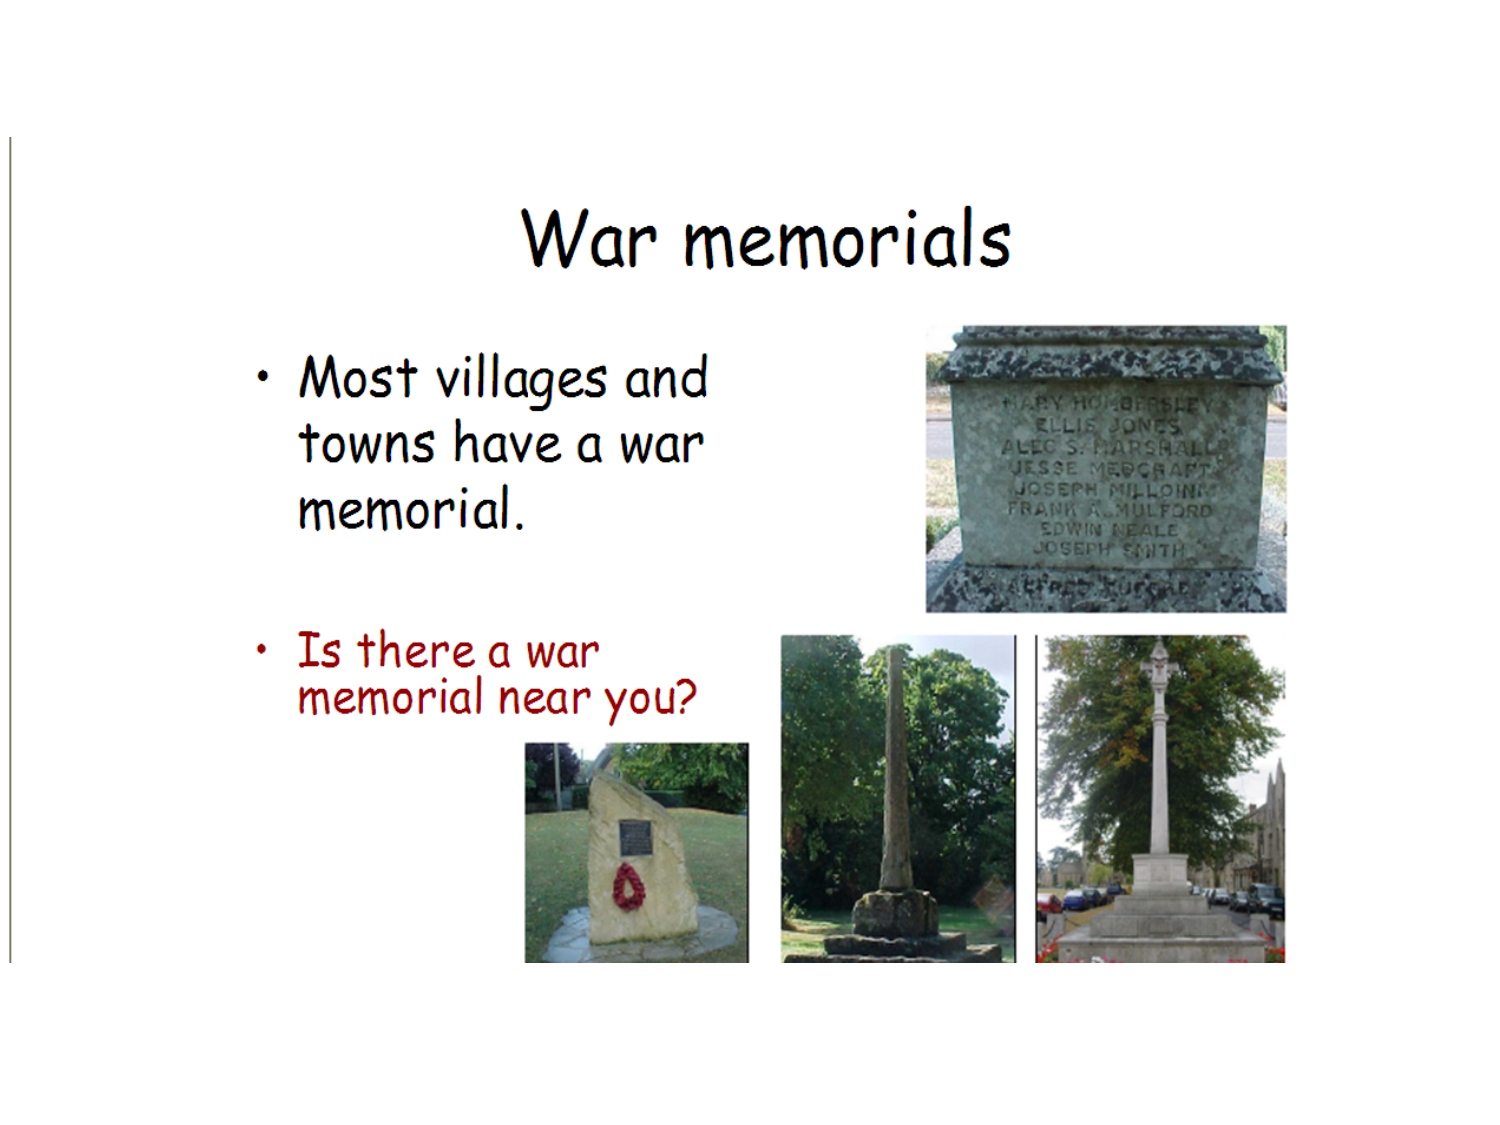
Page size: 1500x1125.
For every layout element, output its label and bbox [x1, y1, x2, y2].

picture [0, 137, 1500, 963]
